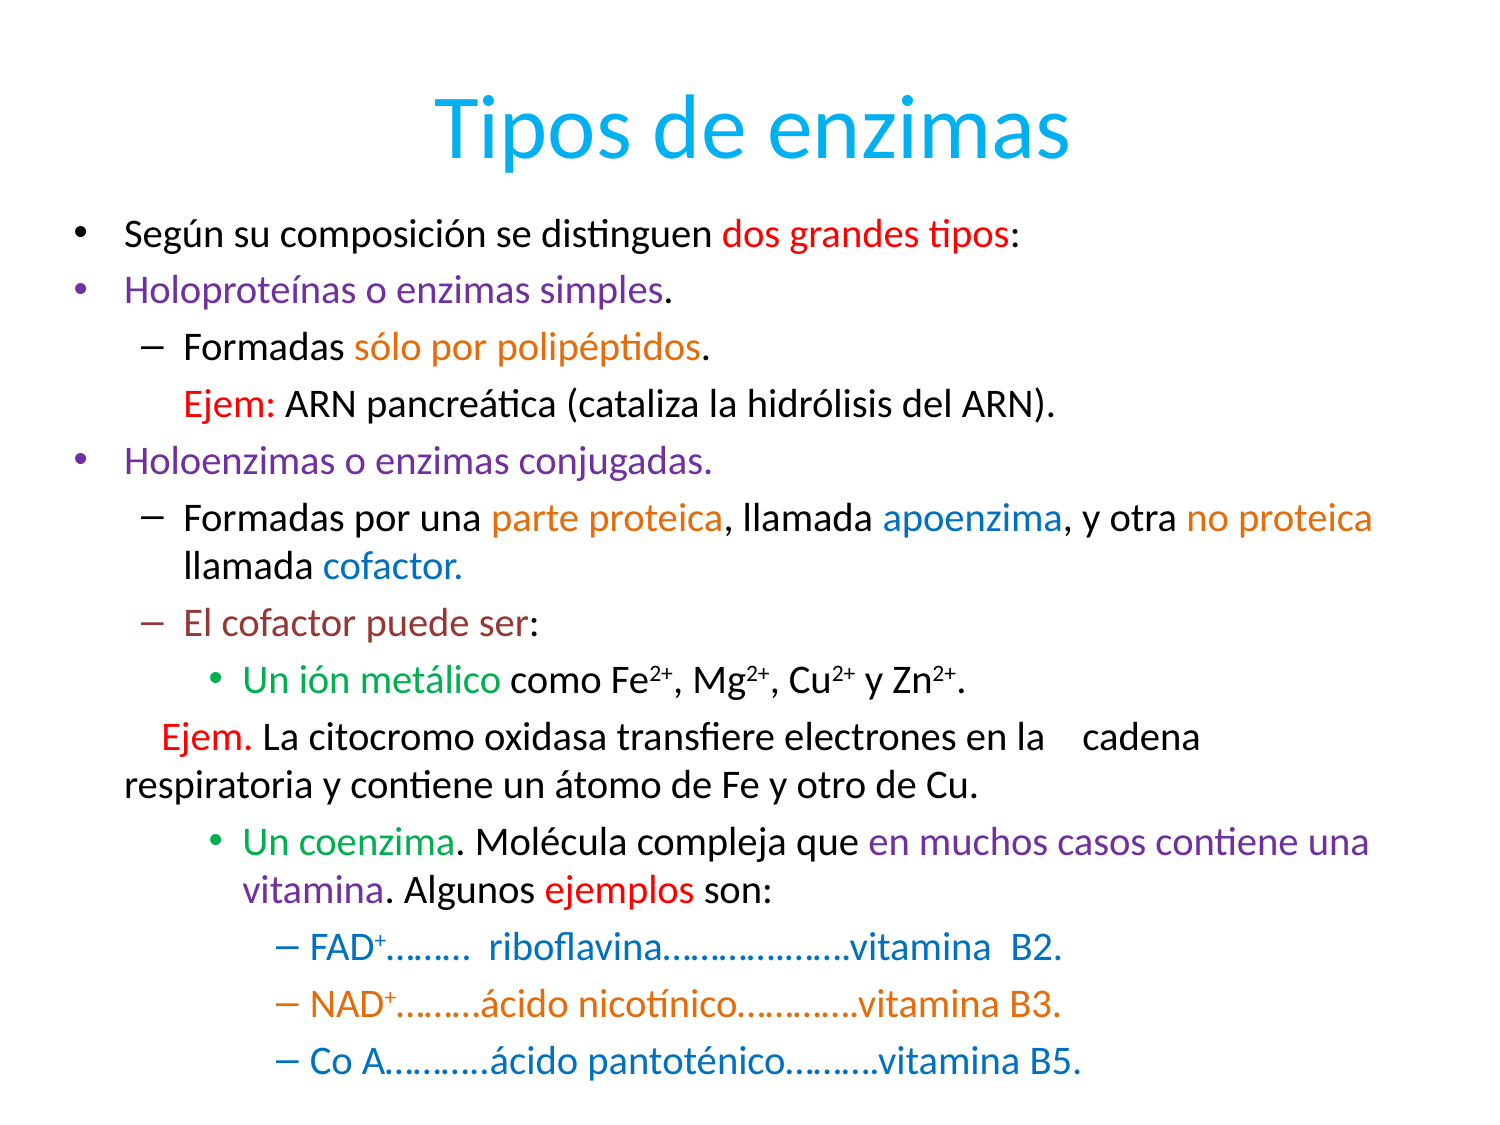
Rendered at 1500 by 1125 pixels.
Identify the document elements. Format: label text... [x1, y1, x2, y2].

list Según su composición se distinguen dos grandes tipos: Holoproteínas o enzimas simples. Formadas sólo por polipéptidos. Ejem: ARN pancreática (cataliza la hidrólisis del ARN). Holoenzimas o enzimas conjugadas. Formadas por una parte proteica, llamada apoenzima, y otra no proteica llamada cofactor. El cofactor puede ser: Un ión metálico como Fe2+, Mg2+, Cu2+ y Zn2+. Ejem. La citocromo oxidasa transfiere electrones en la cadena respiratoria y contiene un átomo de Fe y otro de Cu. Un coenzima. Molécula compleja que en muchos casos contiene una vitamina. Algunos ejemplos son: FAD+……… riboflavina………….…….vitamina B2. NAD+………ácido nicotínico………….vitamina B3. Co A………..ácido pantoténico……….vitamina B5. [58, 199, 1414, 1102]
title Tipos de enzimas [82, 45, 1425, 200]
